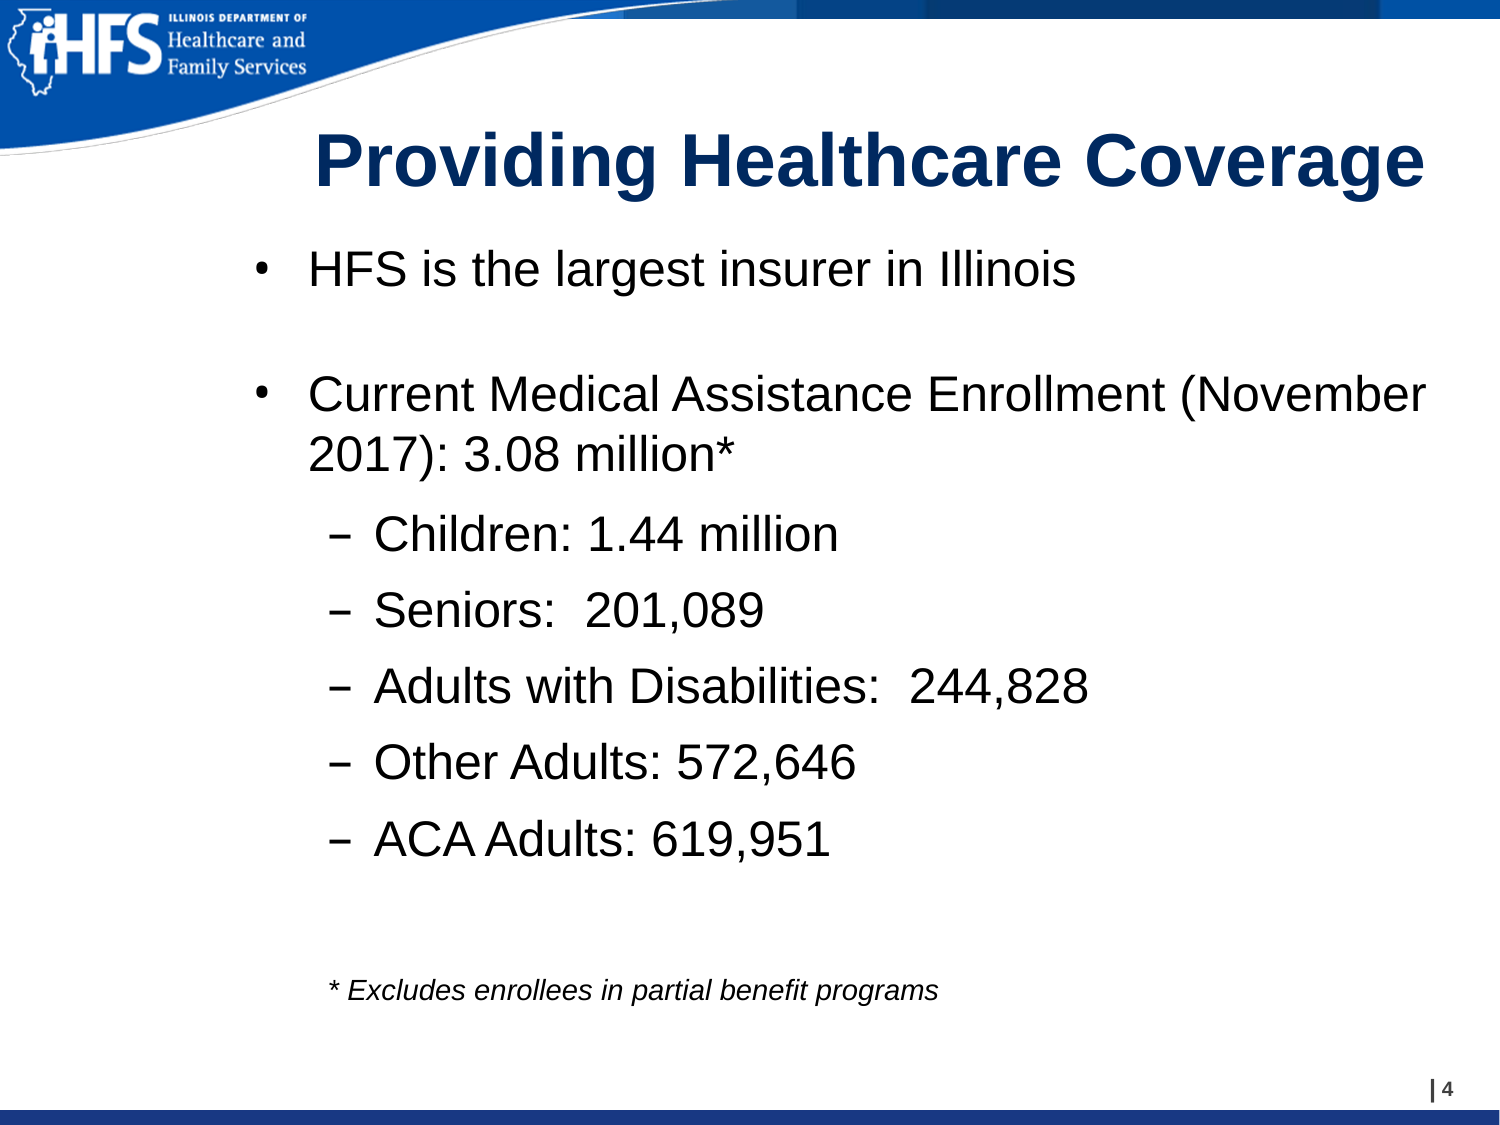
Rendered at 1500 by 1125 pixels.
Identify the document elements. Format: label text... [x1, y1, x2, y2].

picture [0, 0, 1500, 156]
list HFS is the largest insurer in Illinois Current Medical Assistance Enrollment (November 2017): 3.08 million* Children: 1.44 million Seniors: 201,089 Adults with Disabilities: 244,828 Other Adults: 572,646 ACA Adults: 619,951 * Excludes enrollees in partial benefit programs [237, 241, 1475, 1013]
title Providing Healthcare Coverage [224, 108, 1500, 204]
